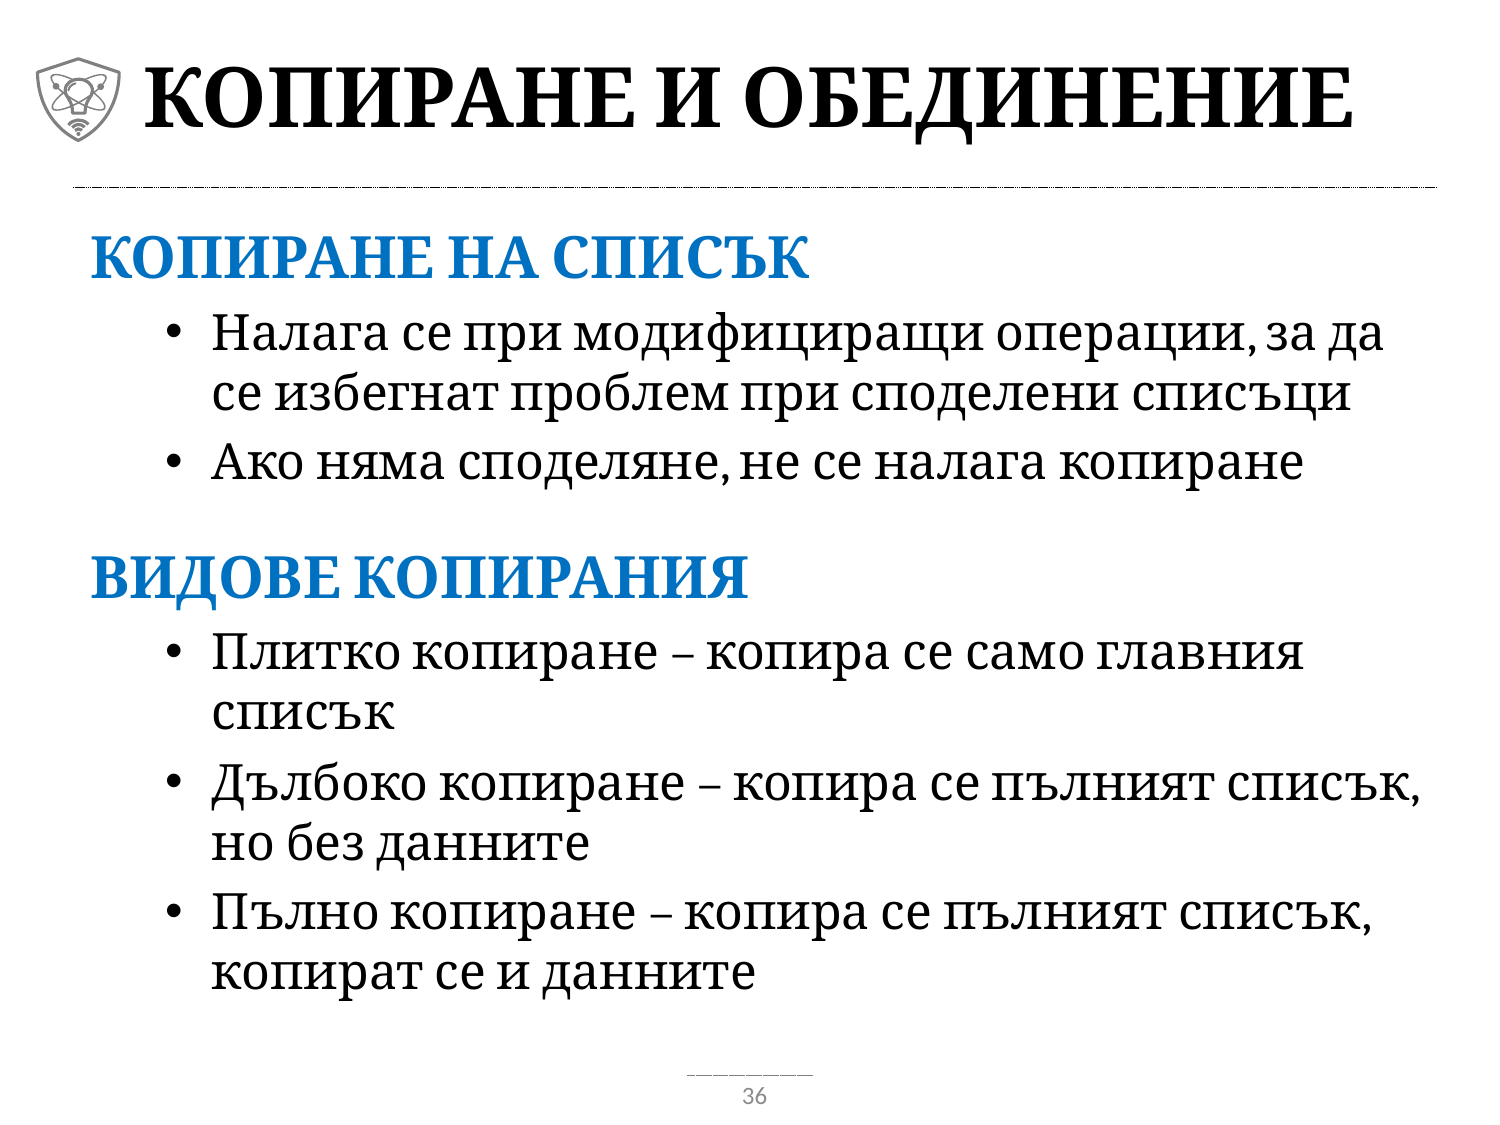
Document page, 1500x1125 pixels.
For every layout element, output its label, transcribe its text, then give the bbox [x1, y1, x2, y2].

slide_number 36 [579, 1065, 930, 1125]
list Копиране на списък Налага се при модифициращи операции, за да се избегнат проблем при споделени списъци Ако няма споделяне, не се налага копиране Видове копирания Плитко копиране – копира се само главния списък Дълбоко копиране – копира се пълният списък, но без данните Пълно копиране – копира се пълният списък, копират се и данните [75, 212, 1450, 1063]
title Копиране и обединение [0, 0, 1500, 188]
